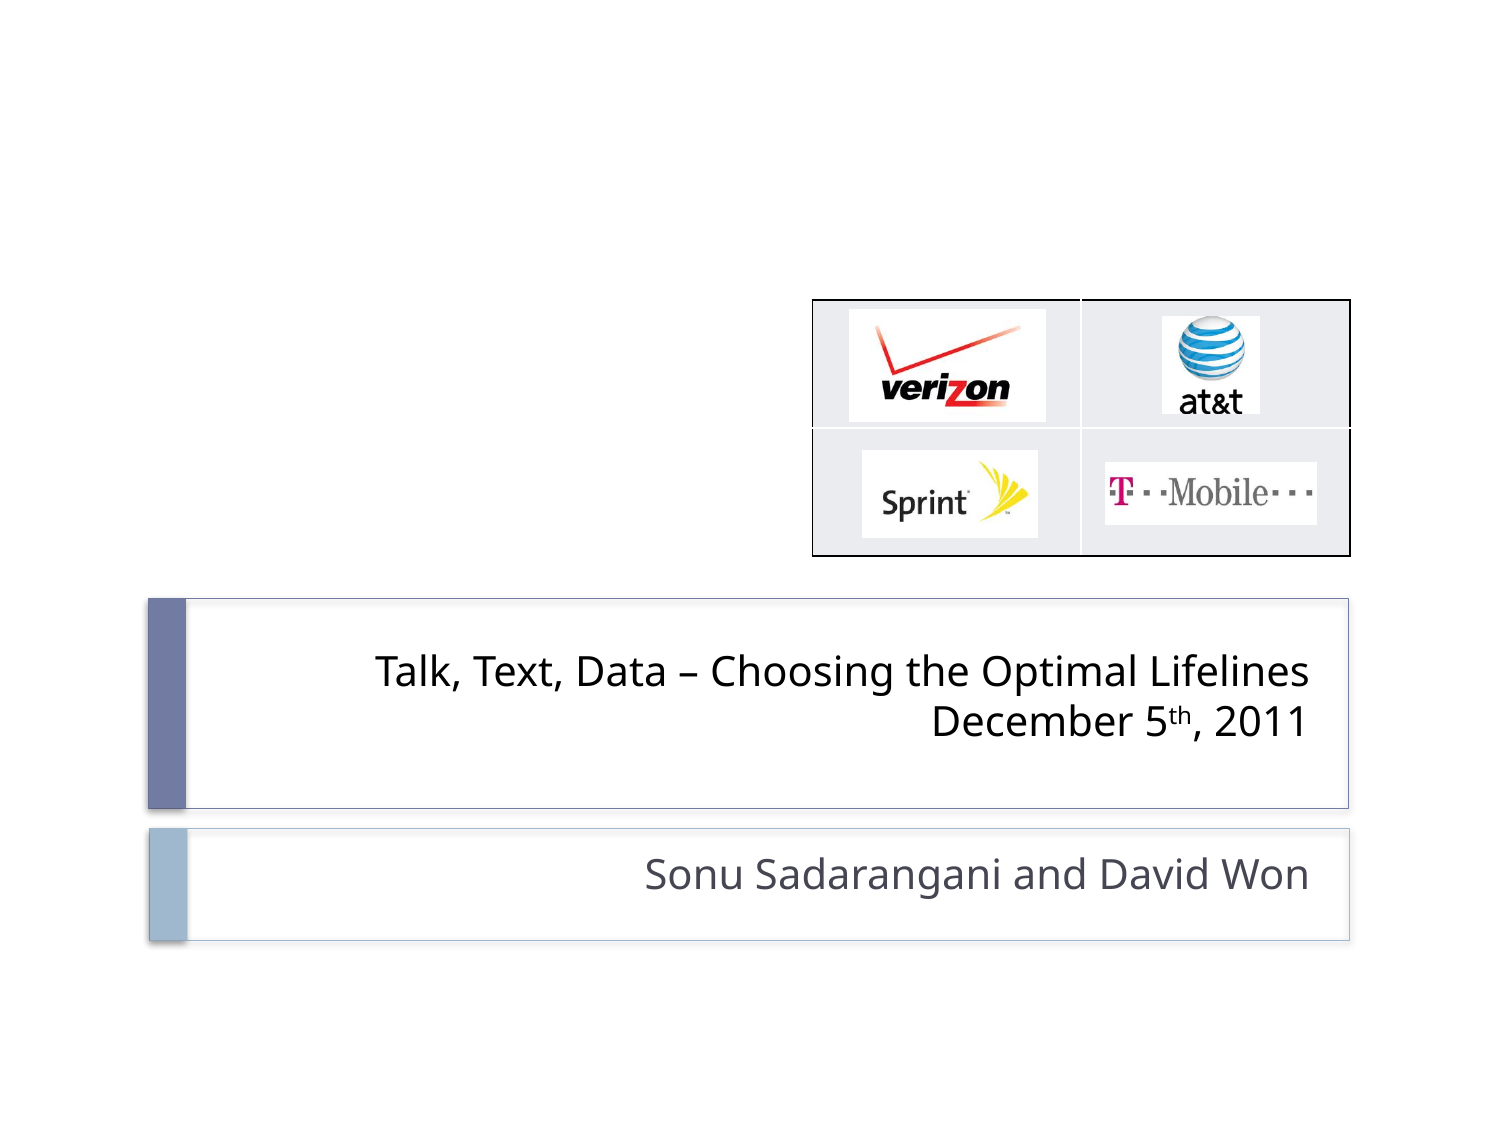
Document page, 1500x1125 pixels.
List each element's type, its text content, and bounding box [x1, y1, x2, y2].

title Talk, Text, Data – Choosing the Optimal Lifelines December 5th, 2011 [200, 637, 1325, 800]
subtitle Sonu Sadarangani and David Won [200, 840, 1325, 929]
picture [849, 308, 1047, 422]
table_header [1082, 301, 1349, 427]
picture [1104, 462, 1317, 526]
picture [862, 450, 1038, 538]
table_cell [1082, 429, 1349, 555]
table_cell [813, 429, 1080, 555]
table_header [813, 301, 1080, 427]
picture [1162, 316, 1260, 414]
